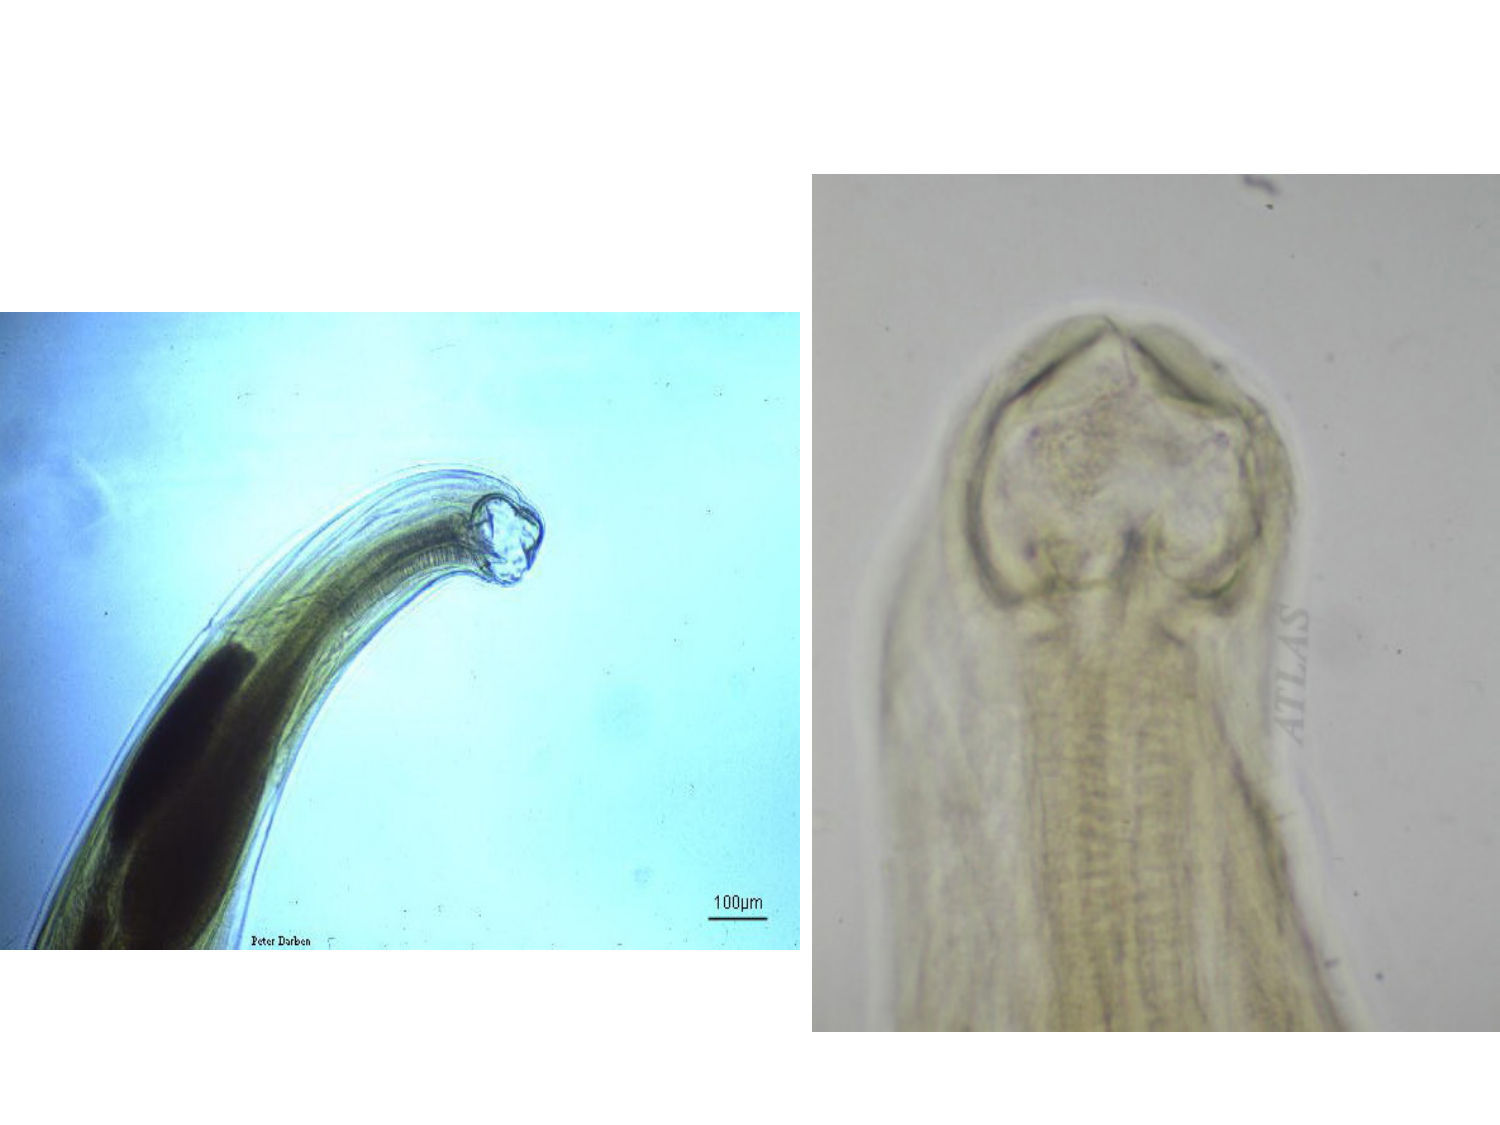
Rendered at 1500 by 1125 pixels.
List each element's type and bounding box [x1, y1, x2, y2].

picture [812, 174, 1500, 1032]
picture [0, 312, 801, 951]
